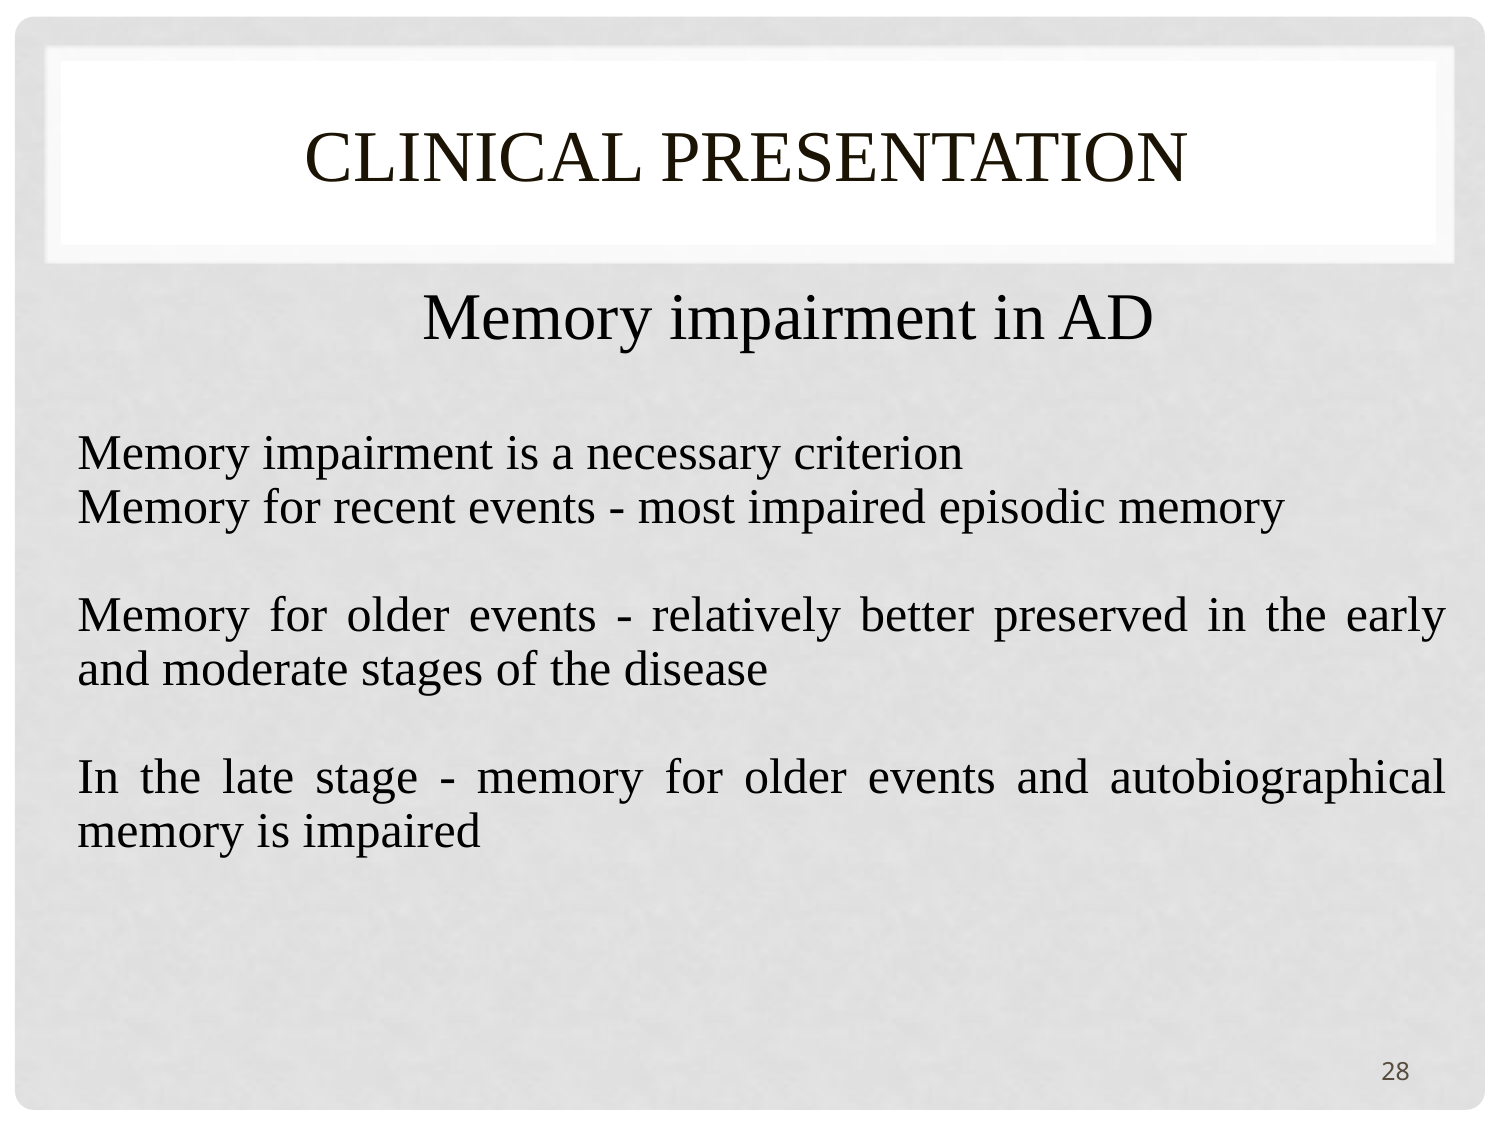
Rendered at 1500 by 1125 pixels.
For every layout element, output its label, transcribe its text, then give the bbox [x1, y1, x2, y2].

text_box Memory impairment in AD Memory impairment is a necessary criterion Memory for recent events - most impaired episodic memory Memory for older events - relatively better preserved in the early and moderate stages of the disease In the late stage - memory for older events and autobiographical memory is impaired [62, 274, 1463, 1091]
slide_number 28 [1074, 1042, 1425, 1103]
title Clinical presentation [69, 66, 1425, 238]
